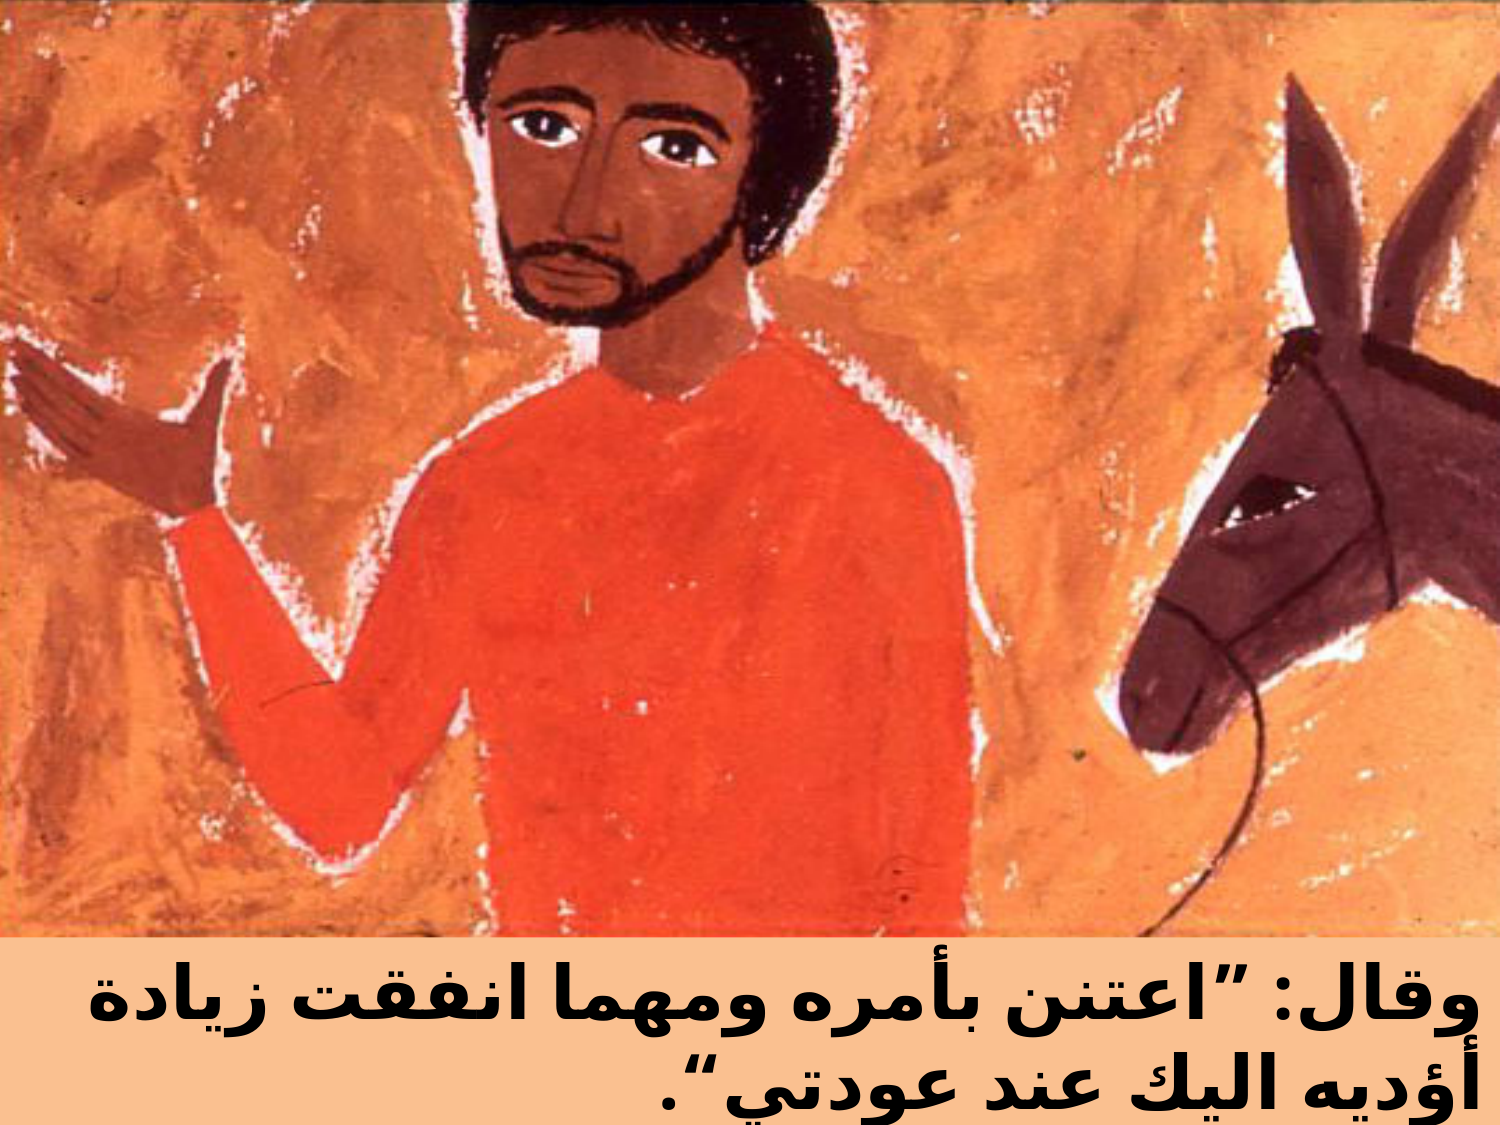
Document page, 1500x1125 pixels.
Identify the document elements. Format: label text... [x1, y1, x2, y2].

text_box وقال: ”اعتنن بأمره ومهما انفقت زيادة أؤديه اليك عند عودتي“. [0, 946, 1500, 1125]
picture [0, 0, 1500, 938]
